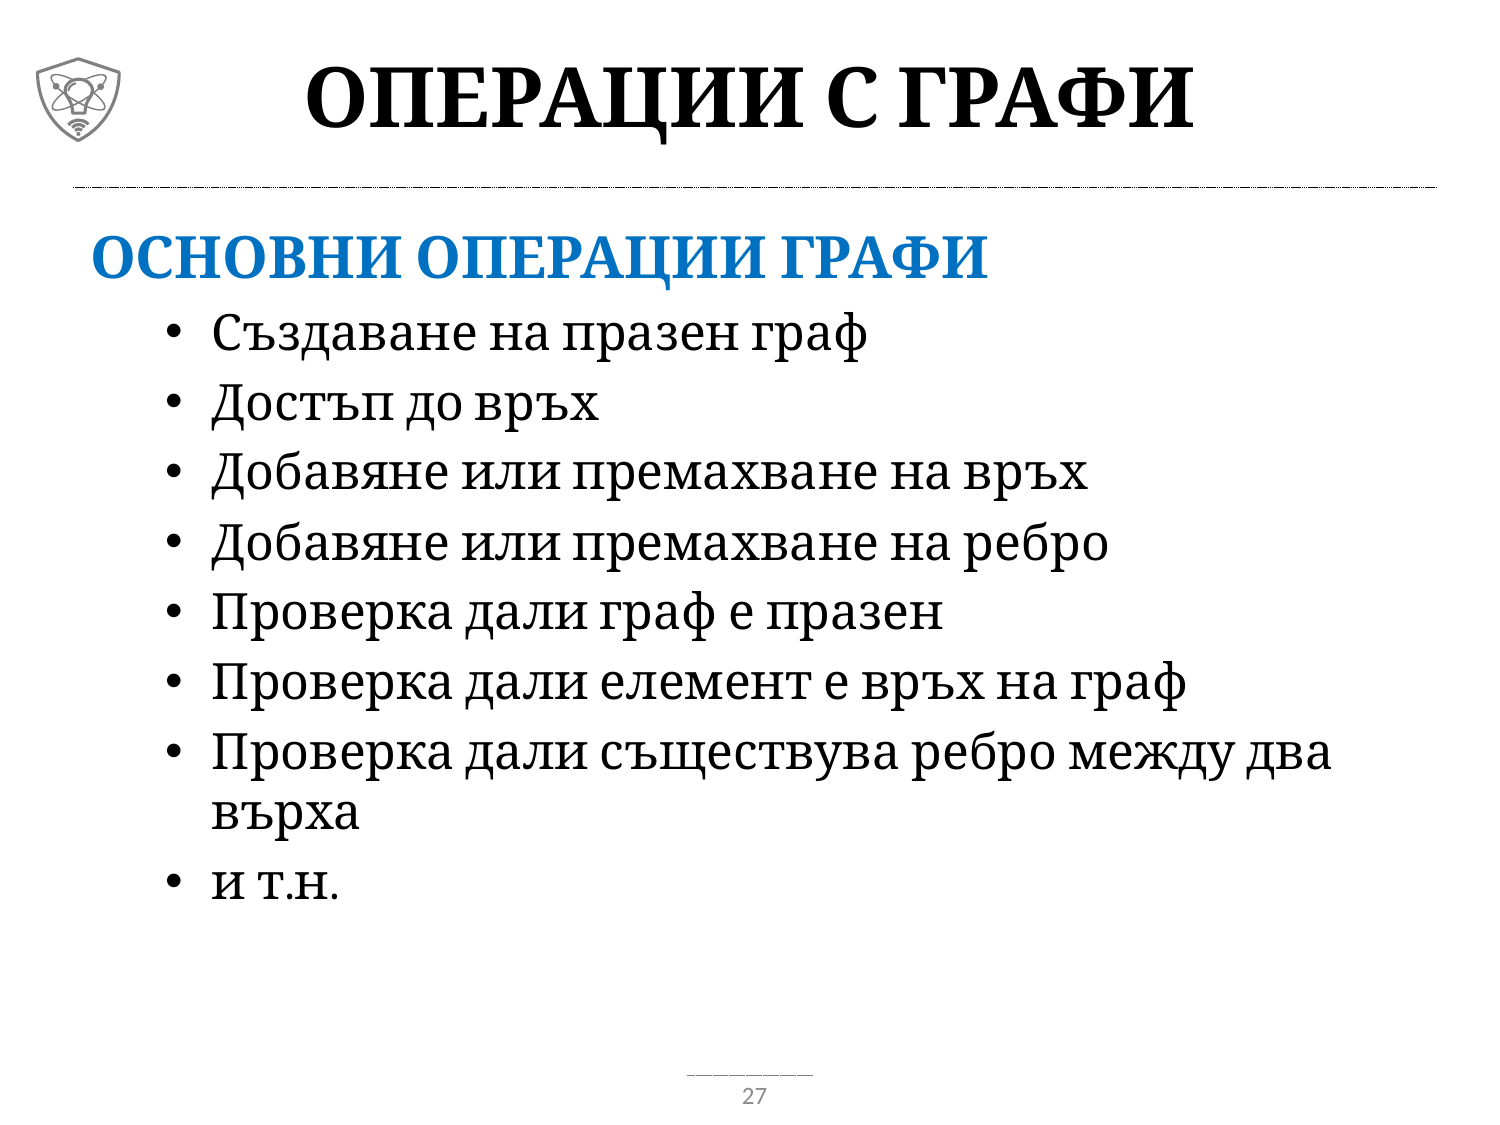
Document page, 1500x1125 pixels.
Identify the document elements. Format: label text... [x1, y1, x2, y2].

slide_number 27 [579, 1065, 930, 1125]
list Основни операции графи Създаване на празен граф Достъп до връх Добавяне или премахване на връх Добавяне или премахване на ребро Проверка дали граф е празен Проверка дали елемент е връх на граф Проверка дали съществува ребро между два върха и т.н. [75, 212, 1450, 1063]
title Операции с графи [0, 0, 1500, 188]
